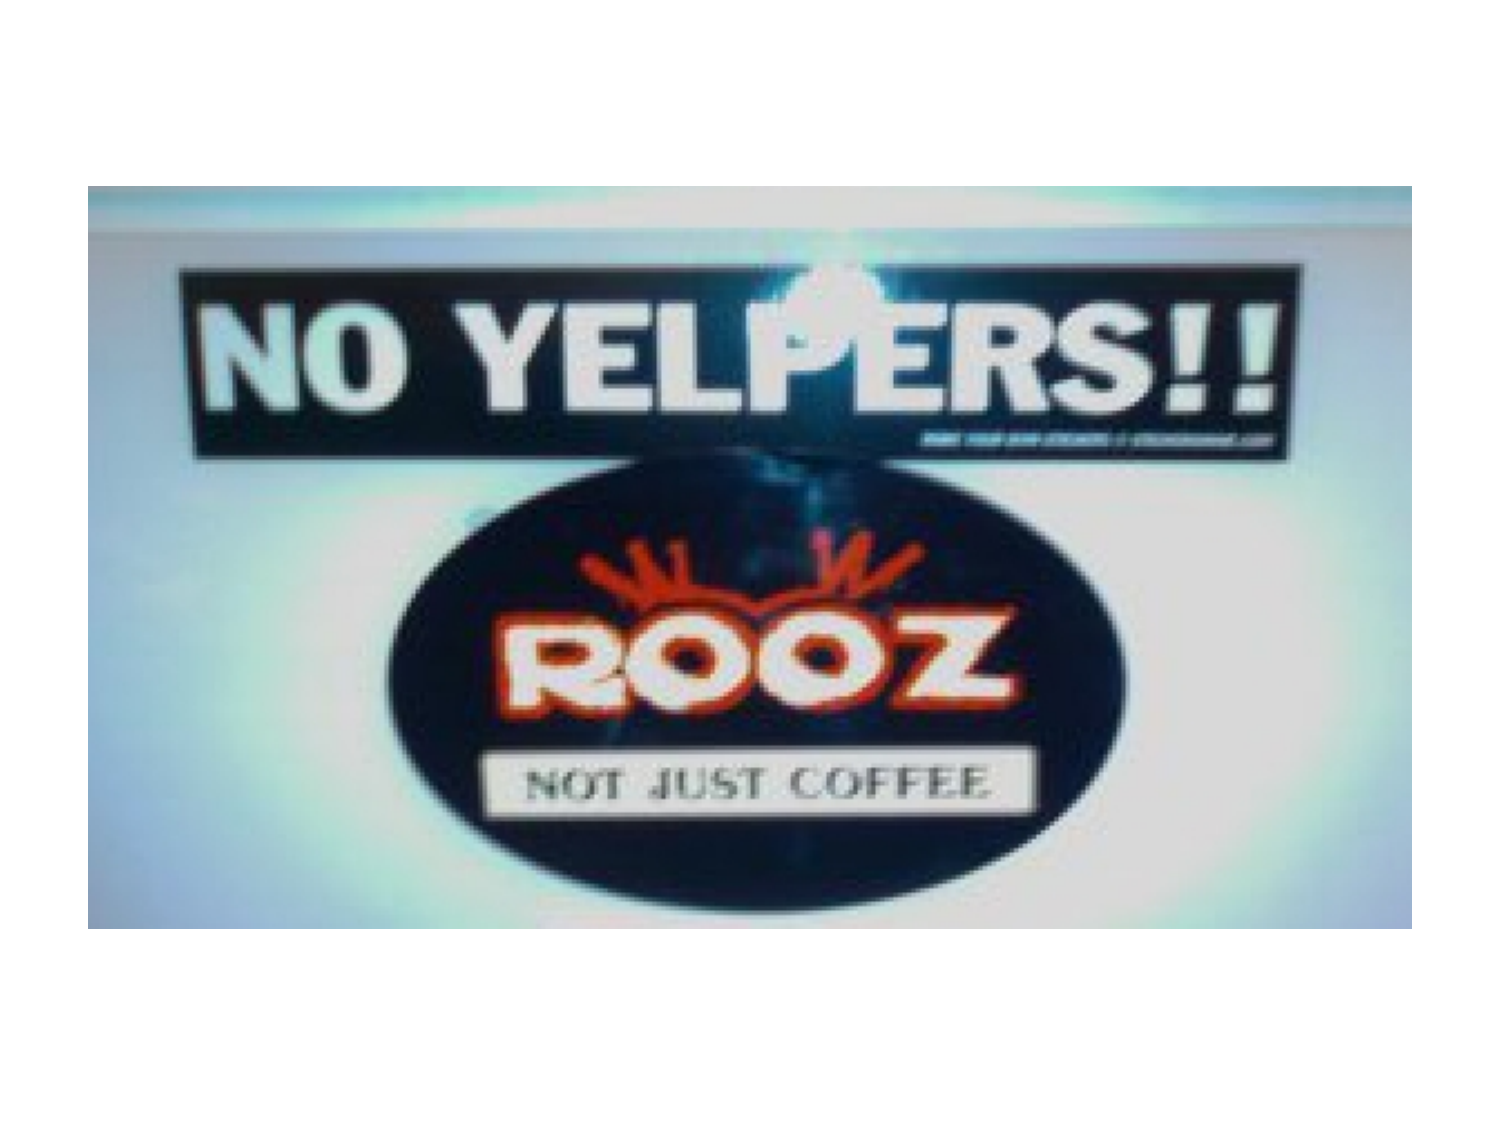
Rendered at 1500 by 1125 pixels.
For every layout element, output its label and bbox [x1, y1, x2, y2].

list [74, 186, 1426, 930]
